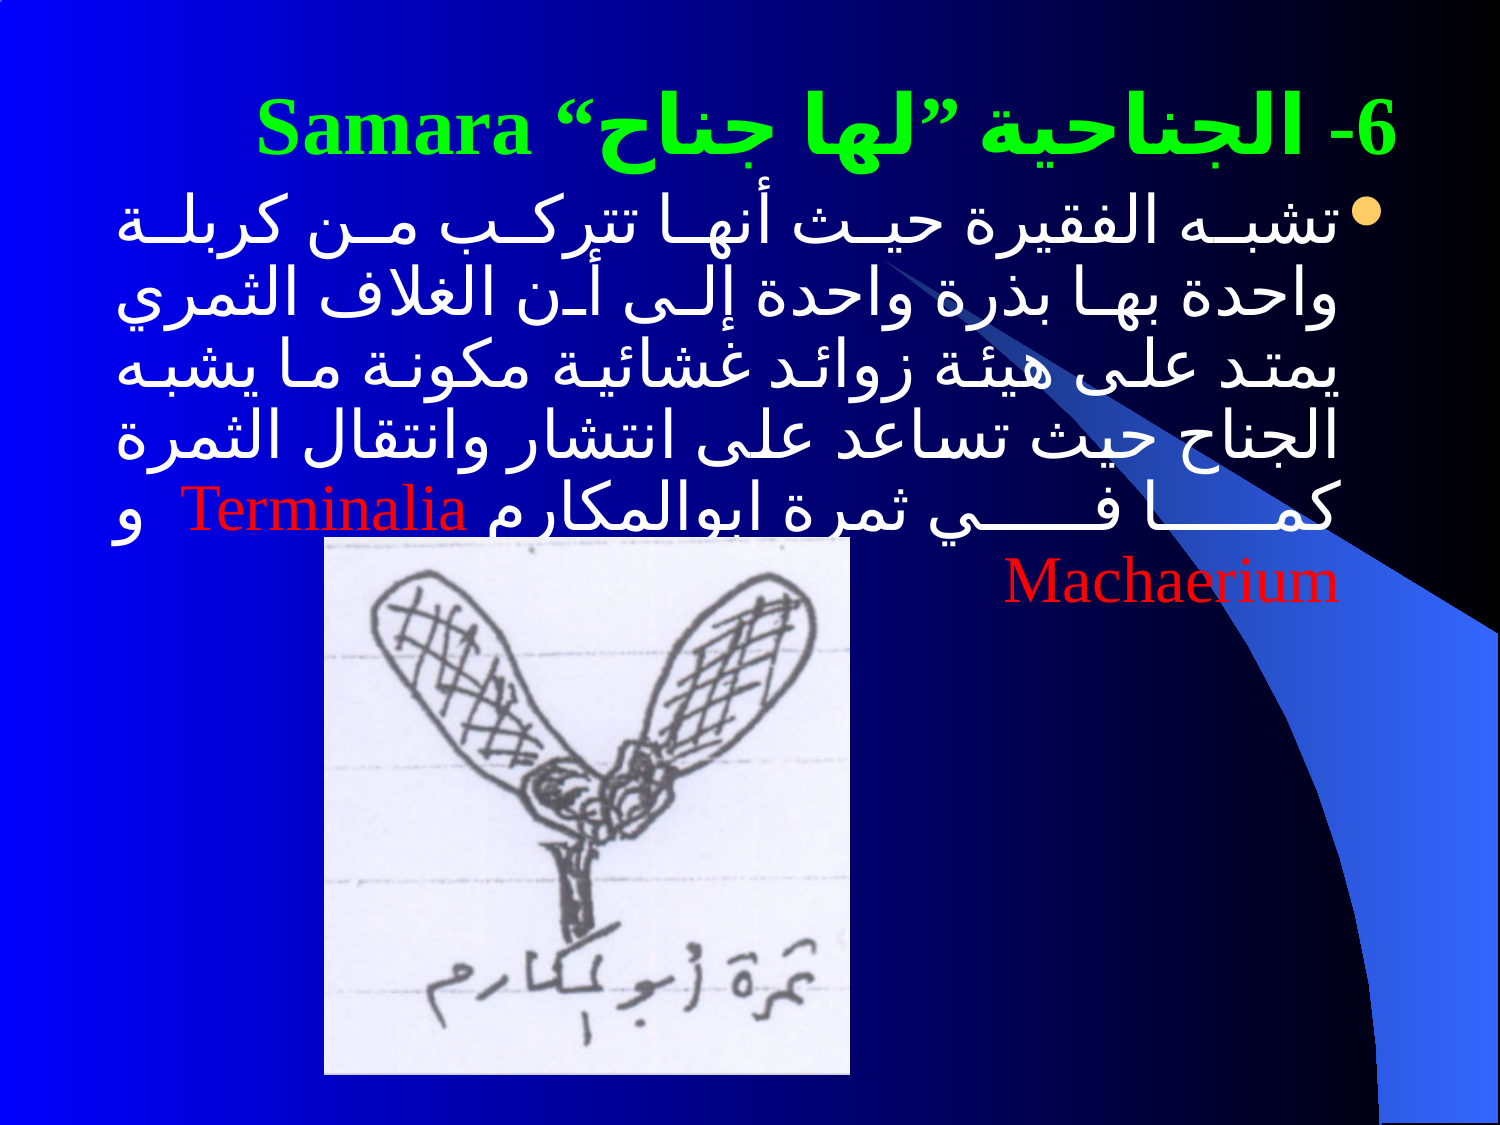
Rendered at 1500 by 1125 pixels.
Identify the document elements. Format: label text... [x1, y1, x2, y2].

text_box 6- الجناحية ”لها جناح“ Samara تشبه الفقيرة حيث أنها تتركب من كربلة واحدة بها بذرة واحدة إلى أن الغلاف الثمري يمتد على هيئة زوائد غشائية مكونة ما يشبه الجناح حيث تساعد على انتشار وانتقال الثمرة كما في ثمرة ابوالمكارم Terminalia و Machaerium [99, 75, 1413, 575]
picture [324, 537, 851, 1076]
